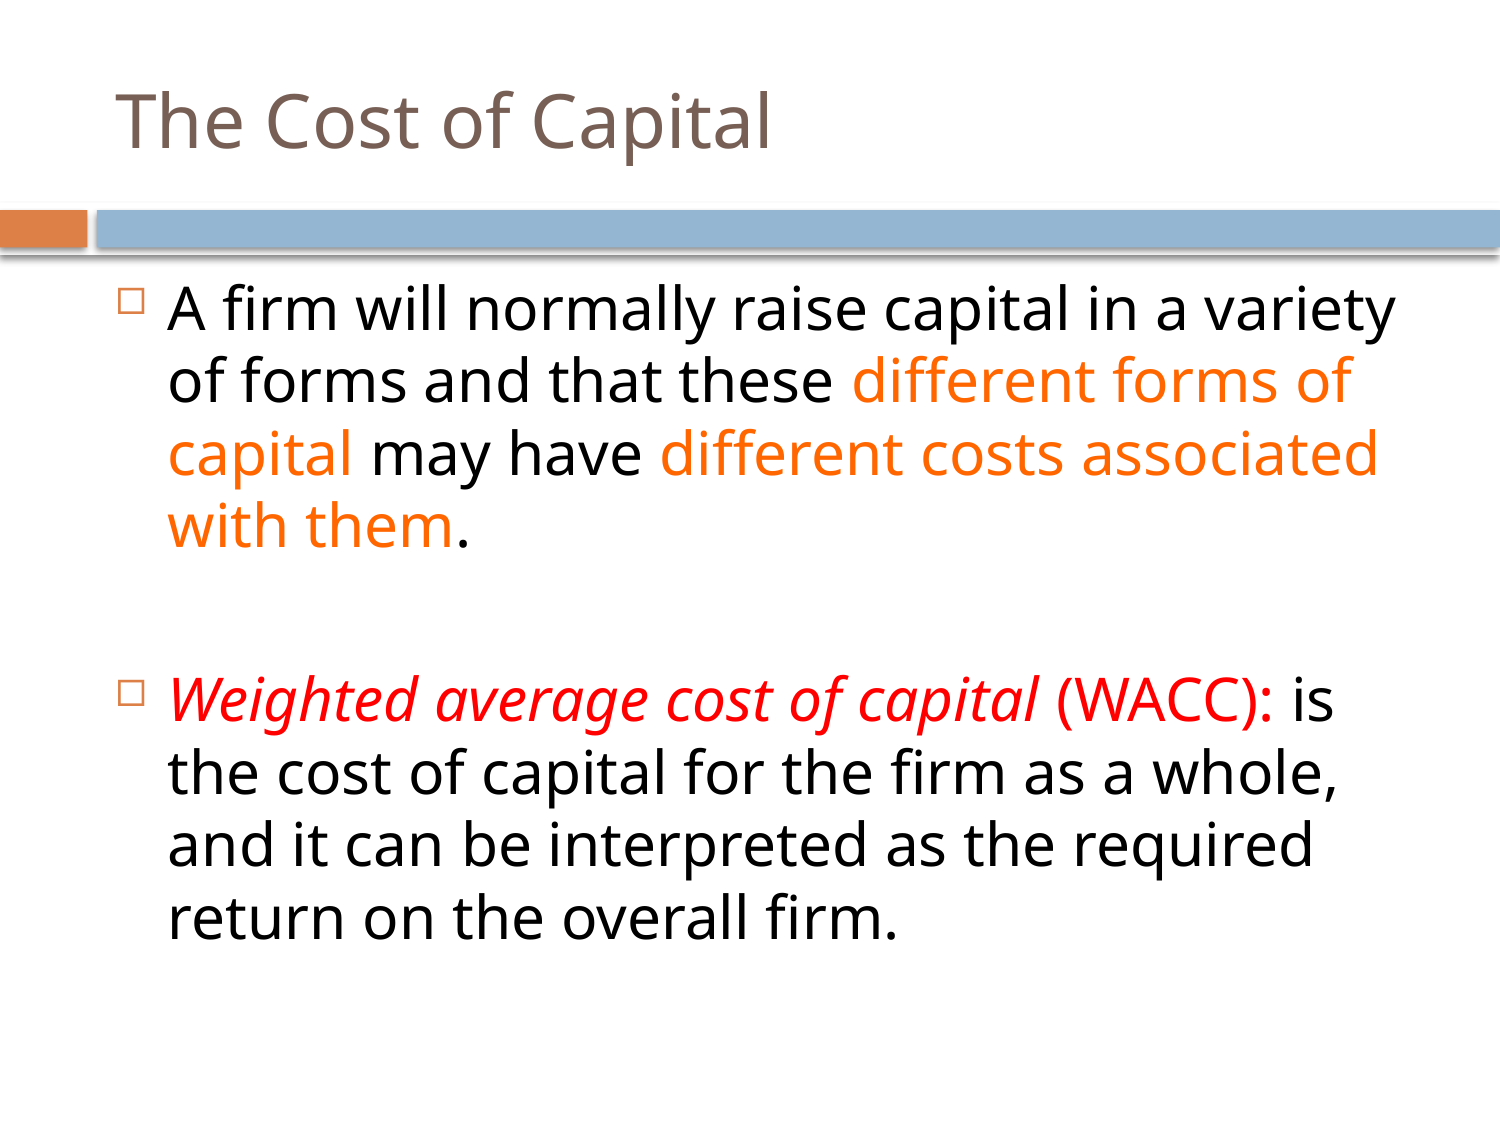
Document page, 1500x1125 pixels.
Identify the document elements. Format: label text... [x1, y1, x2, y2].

title The Cost of Capital [100, 37, 1438, 200]
list A firm will normally raise capital in a variety of forms and that these different forms of capital may have different costs associated with them. Weighted average cost of capital (WACC): is the cost of capital for the firm as a whole, and it can be interpreted as the required return on the overall firm. [100, 262, 1438, 1000]
